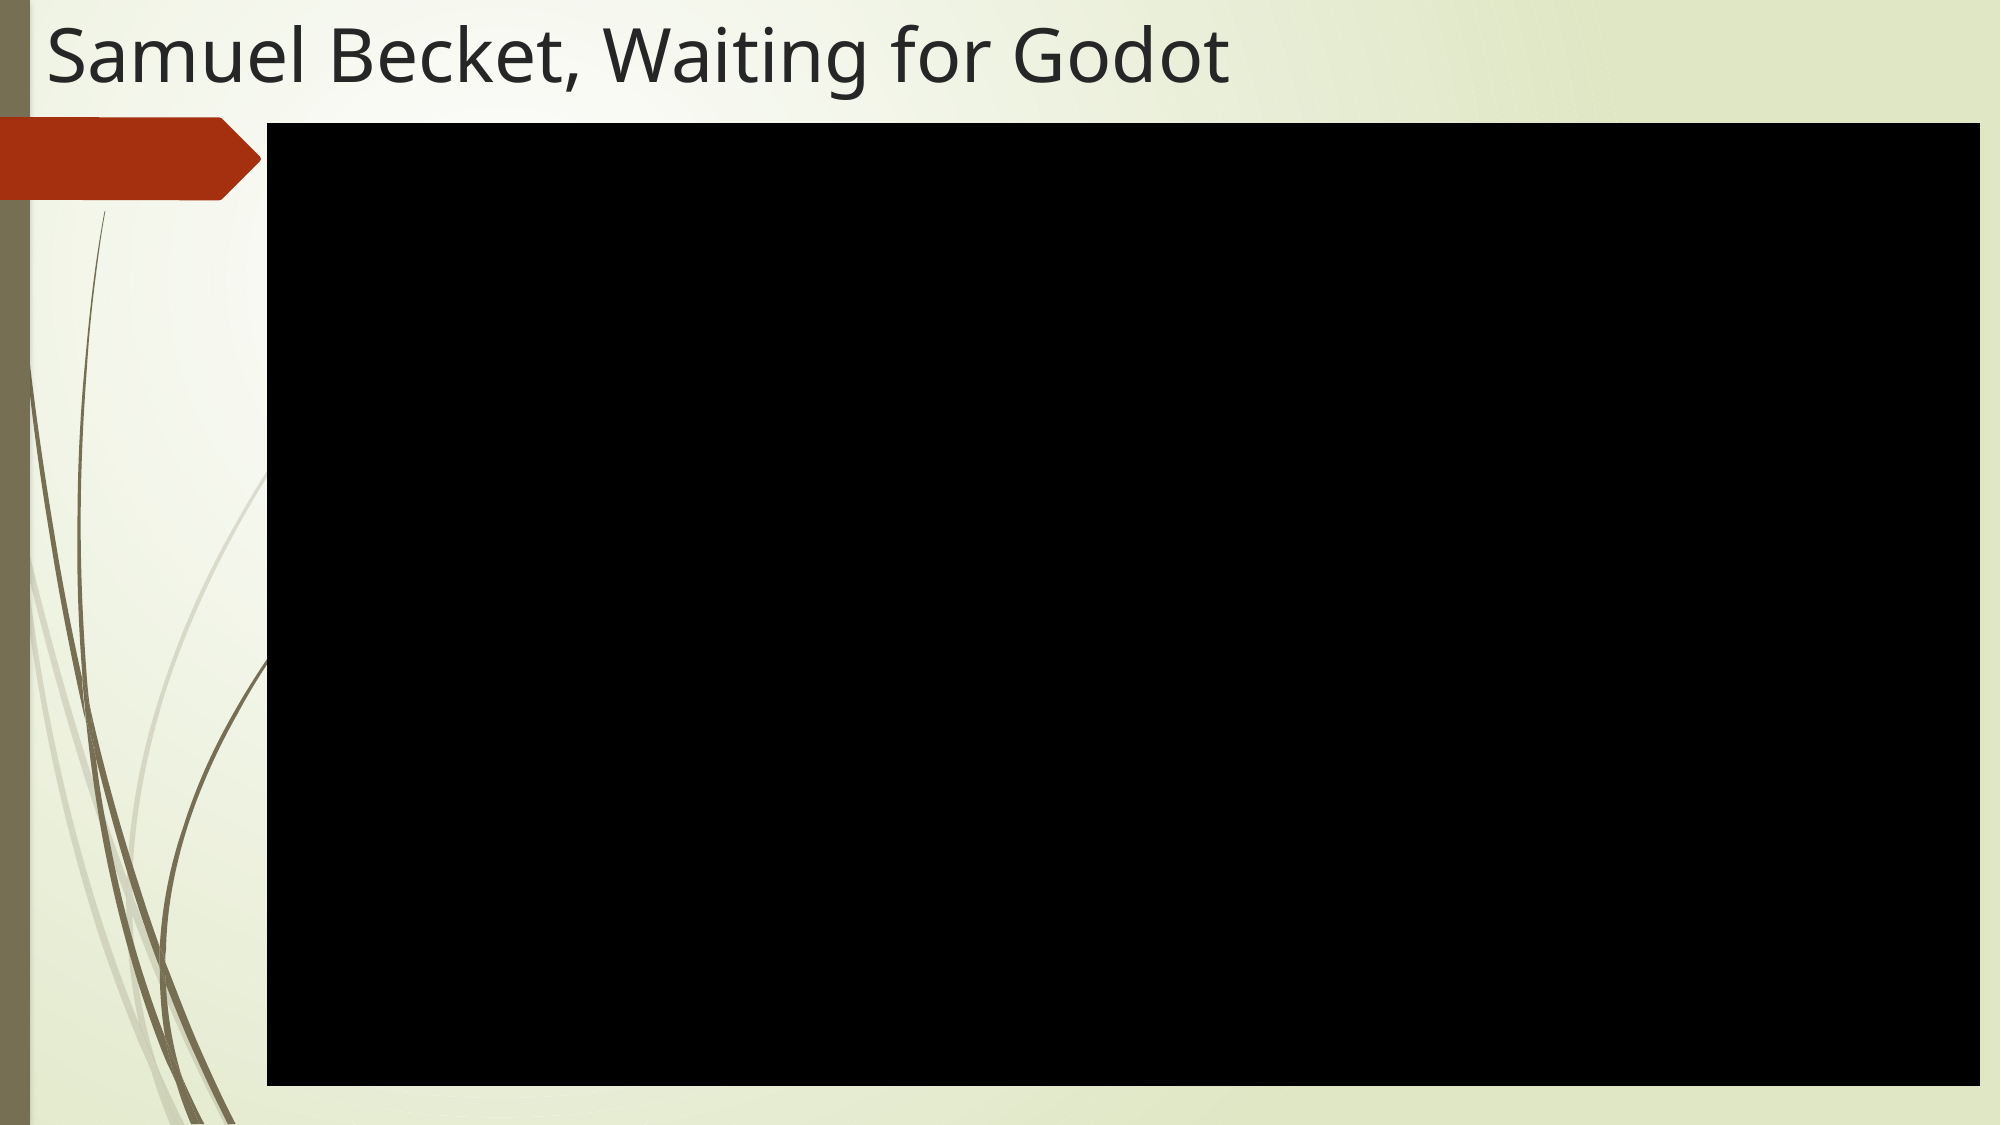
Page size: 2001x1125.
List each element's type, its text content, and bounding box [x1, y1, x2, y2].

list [266, 122, 1981, 1087]
title Samuel Becket, Waiting for Godot [31, 0, 1494, 211]
